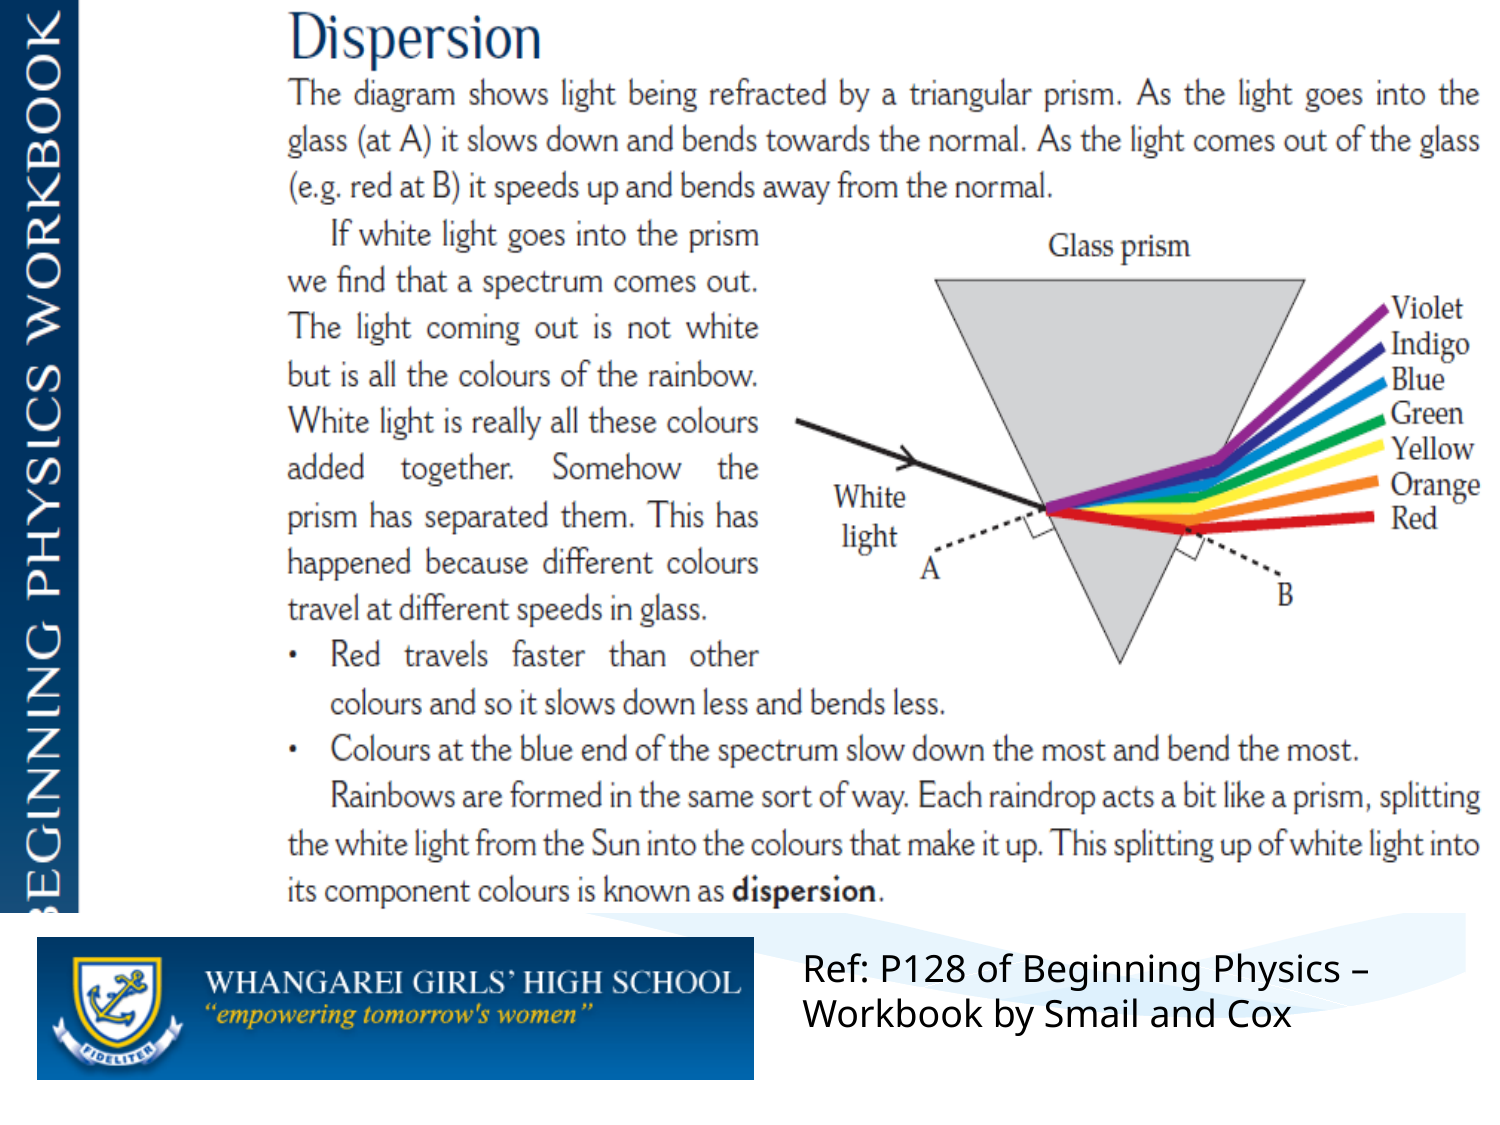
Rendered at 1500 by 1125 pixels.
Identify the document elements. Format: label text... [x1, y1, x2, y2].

picture [0, 0, 1499, 913]
picture [37, 937, 754, 1080]
text_box Ref: P128 of Beginning Physics – Workbook by Smail and Cox [787, 937, 1388, 1043]
